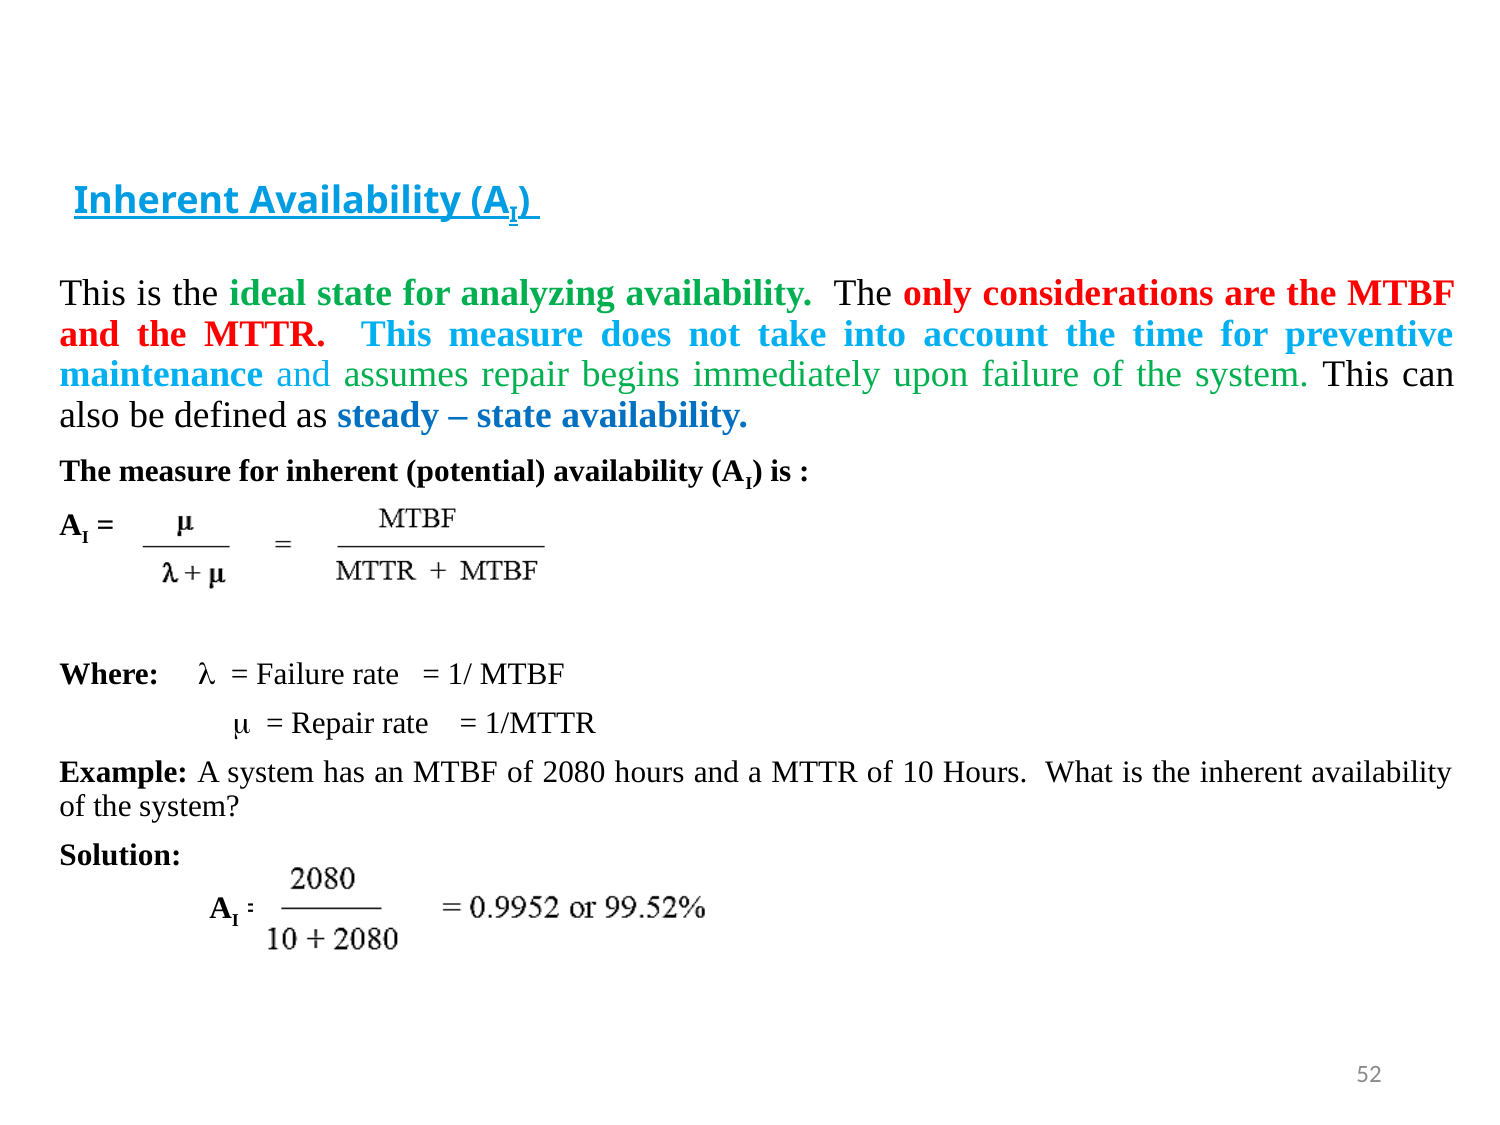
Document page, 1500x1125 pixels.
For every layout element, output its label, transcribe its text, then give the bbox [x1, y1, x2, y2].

list This is the ideal state for analyzing availability. The only considerations are the MTBF and the MTTR. This measure does not take into account the time for preventive maintenance and assumes repair begins immediately upon failure of the system. This can also be defined as steady – state availability. The measure for inherent (potential) availability (AI) is : AI = Where:  = Failure rate = 1/ MTBF  = Repair rate = 1/MTTR Example: A system has an MTBF of 2080 hours and a MTTR of 10 Hours. What is the inherent availability of the system? Solution: AI = [44, 265, 1470, 934]
slide_number 52 [1059, 1042, 1397, 1103]
title Inherent Availability (AI) [58, 168, 721, 231]
picture [133, 490, 551, 596]
picture [253, 856, 725, 964]
